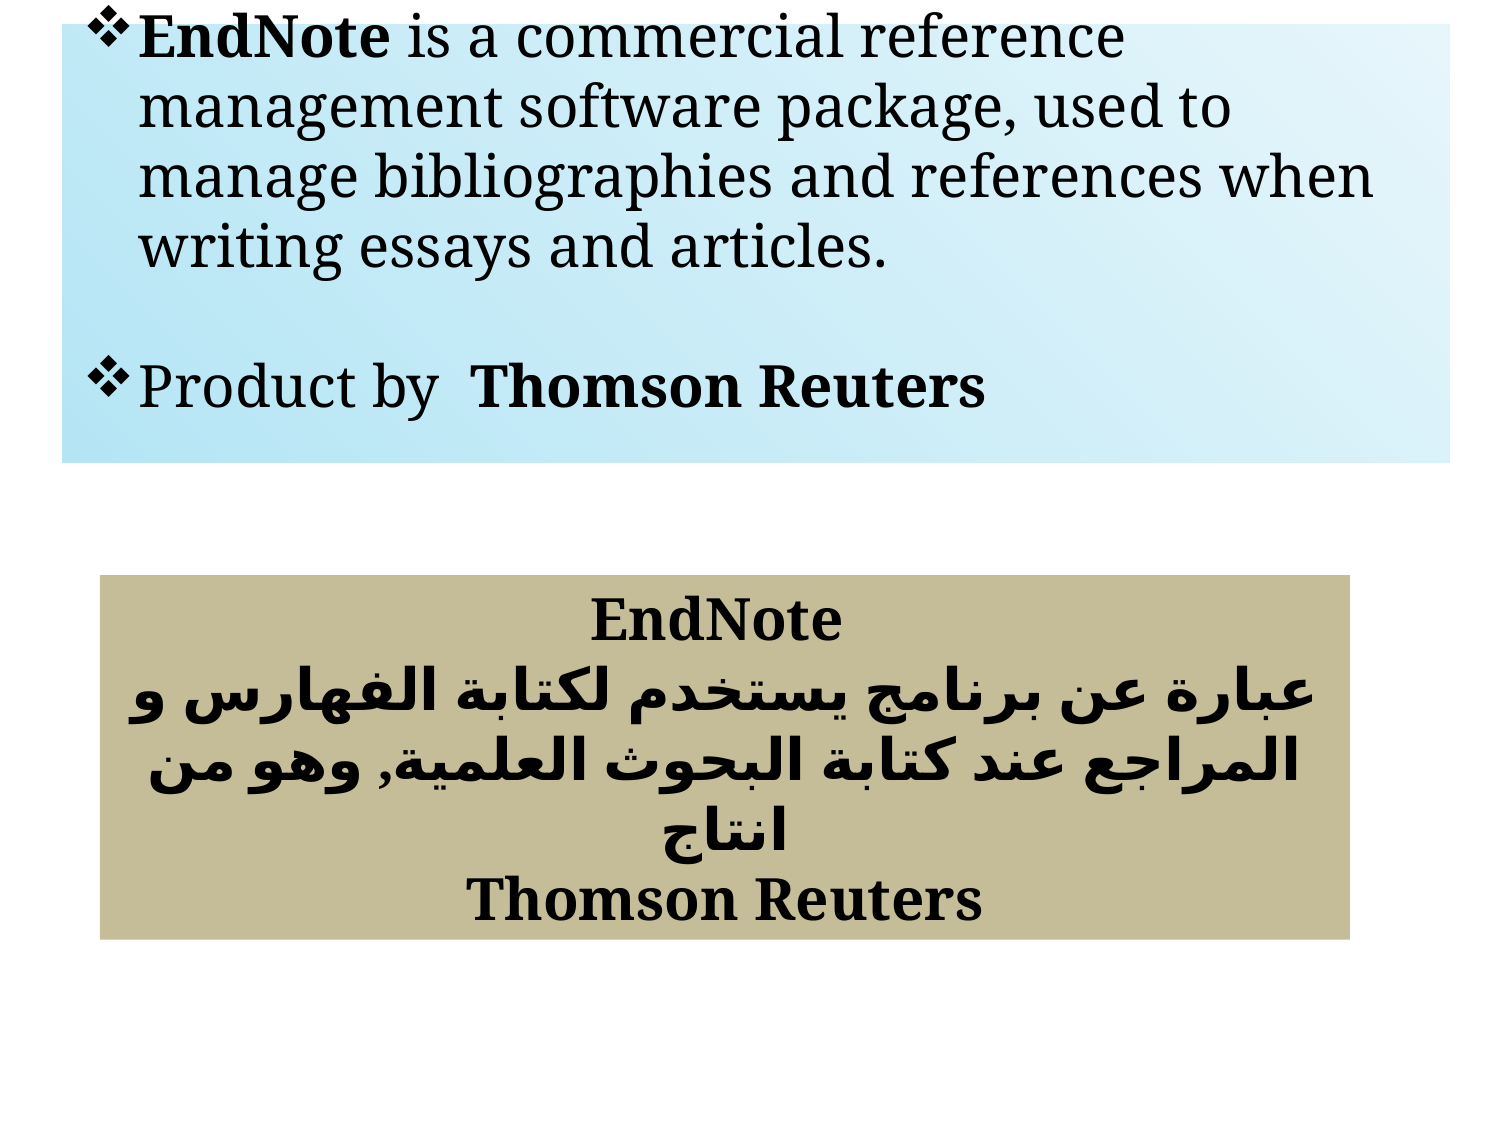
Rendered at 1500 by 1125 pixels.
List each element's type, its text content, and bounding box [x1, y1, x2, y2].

text_box EndNote is a commercial reference management software package, used to manage bibliographies and references when writing essays and articles. Product by Thomson Reuters [62, 24, 1450, 463]
text_box EndNote عبارة عن برنامج يستخدم لكتابة الفهارس و المراجع عند كتابة البحوث العلمية, وهو من انتاج Thomson Reuters [99, 575, 1350, 940]
